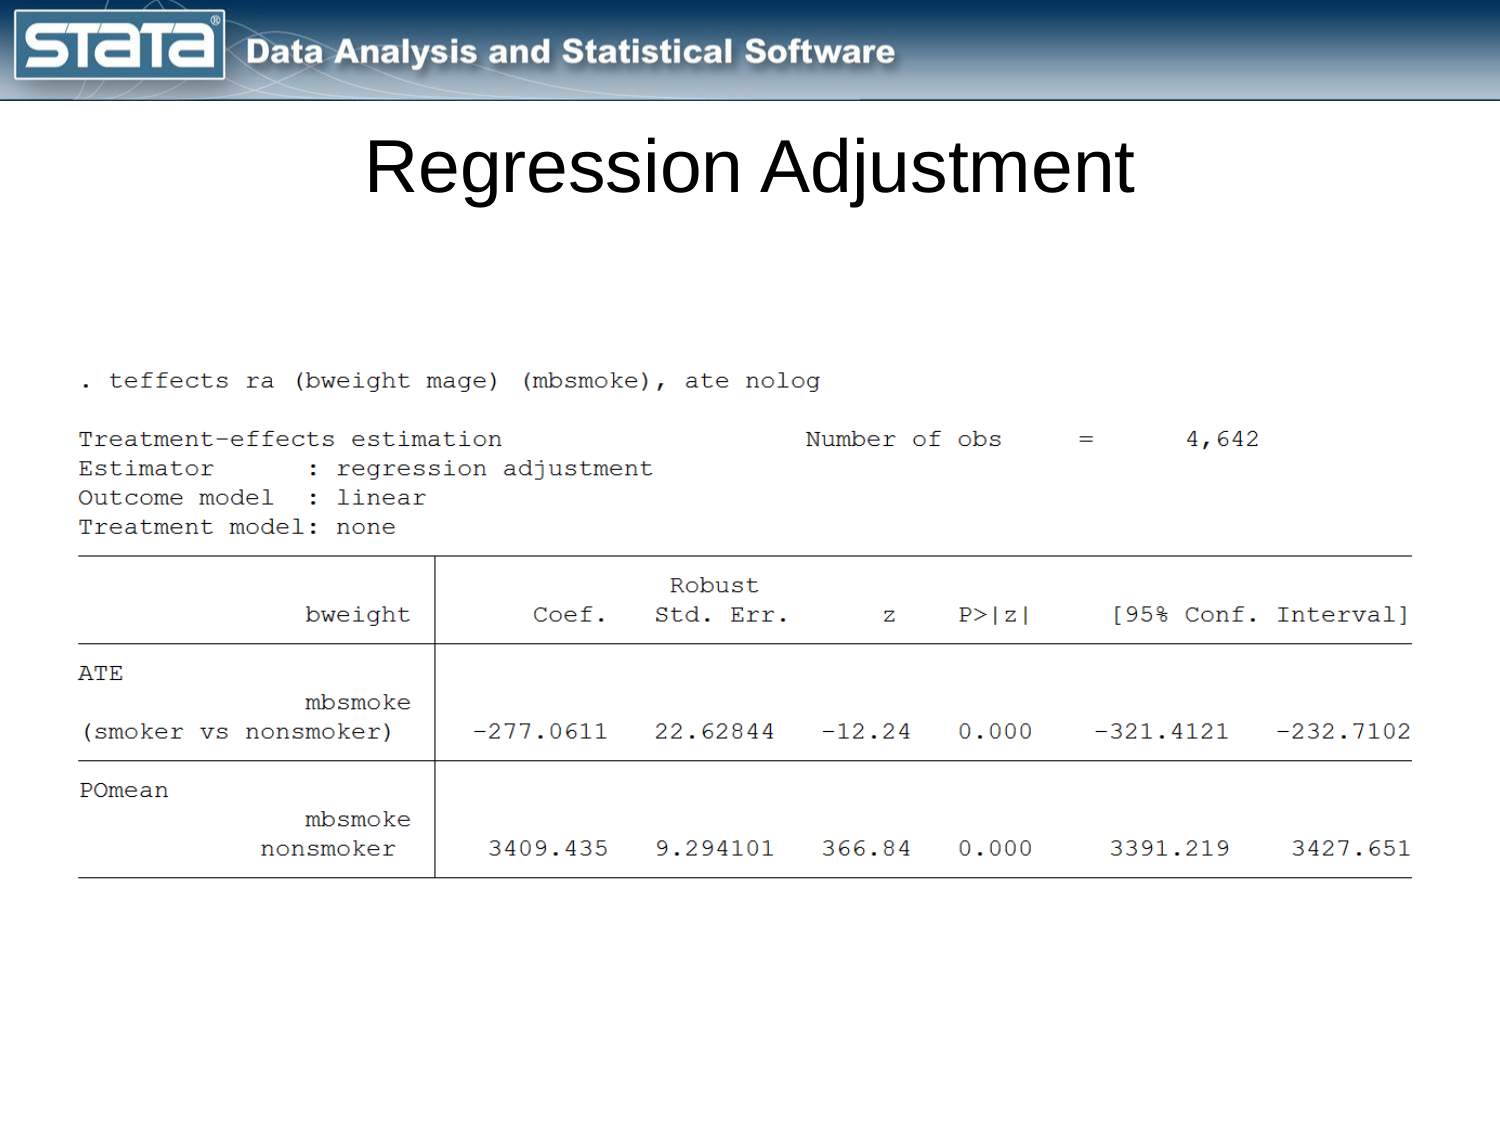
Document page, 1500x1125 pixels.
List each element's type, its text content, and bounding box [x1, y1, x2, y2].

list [74, 367, 1426, 901]
picture [0, 0, 1500, 102]
title Regression Adjustment [0, 108, 1500, 225]
